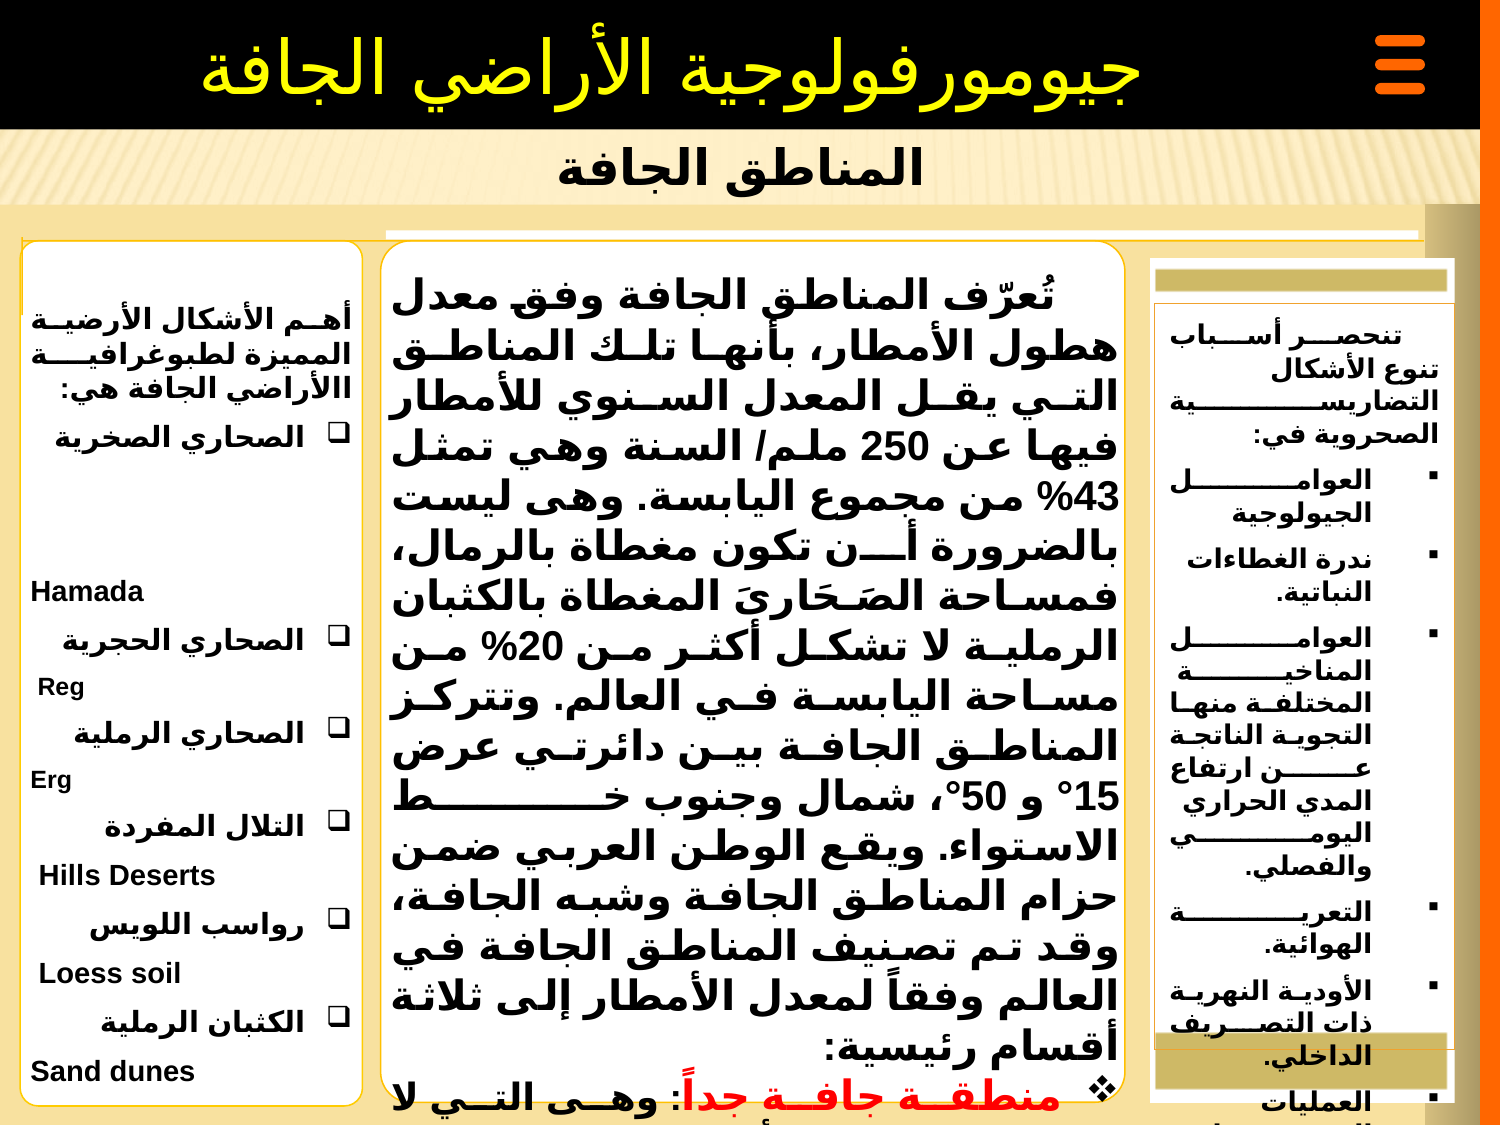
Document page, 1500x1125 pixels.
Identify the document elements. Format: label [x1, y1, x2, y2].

text_box [0, 0, 1500, 1125]
text_box [1149, 258, 1455, 1103]
